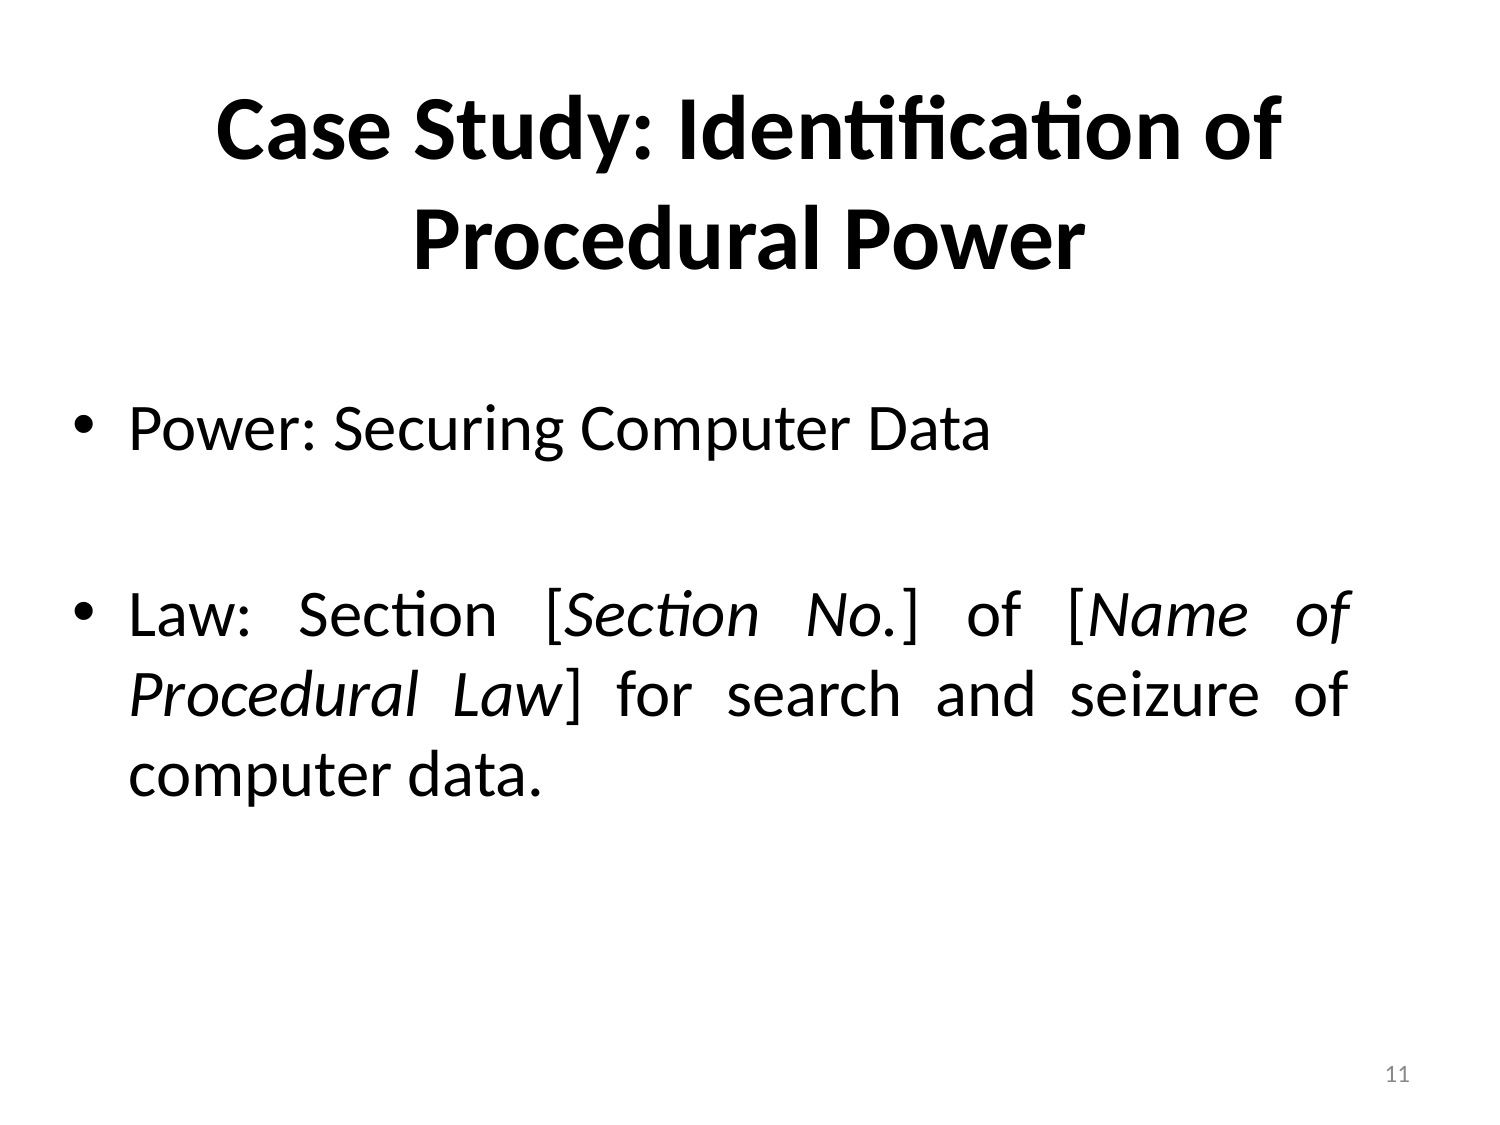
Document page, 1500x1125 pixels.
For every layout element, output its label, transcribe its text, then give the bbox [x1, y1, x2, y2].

title Case Study: Identification of Procedural Power [75, 83, 1425, 272]
slide_number 11 [1074, 1042, 1425, 1103]
text_box Power: Securing Computer Data Law: Section [Section No.] of [Name of Procedural Law] for search and seizure of computer data. [57, 282, 1365, 1125]
